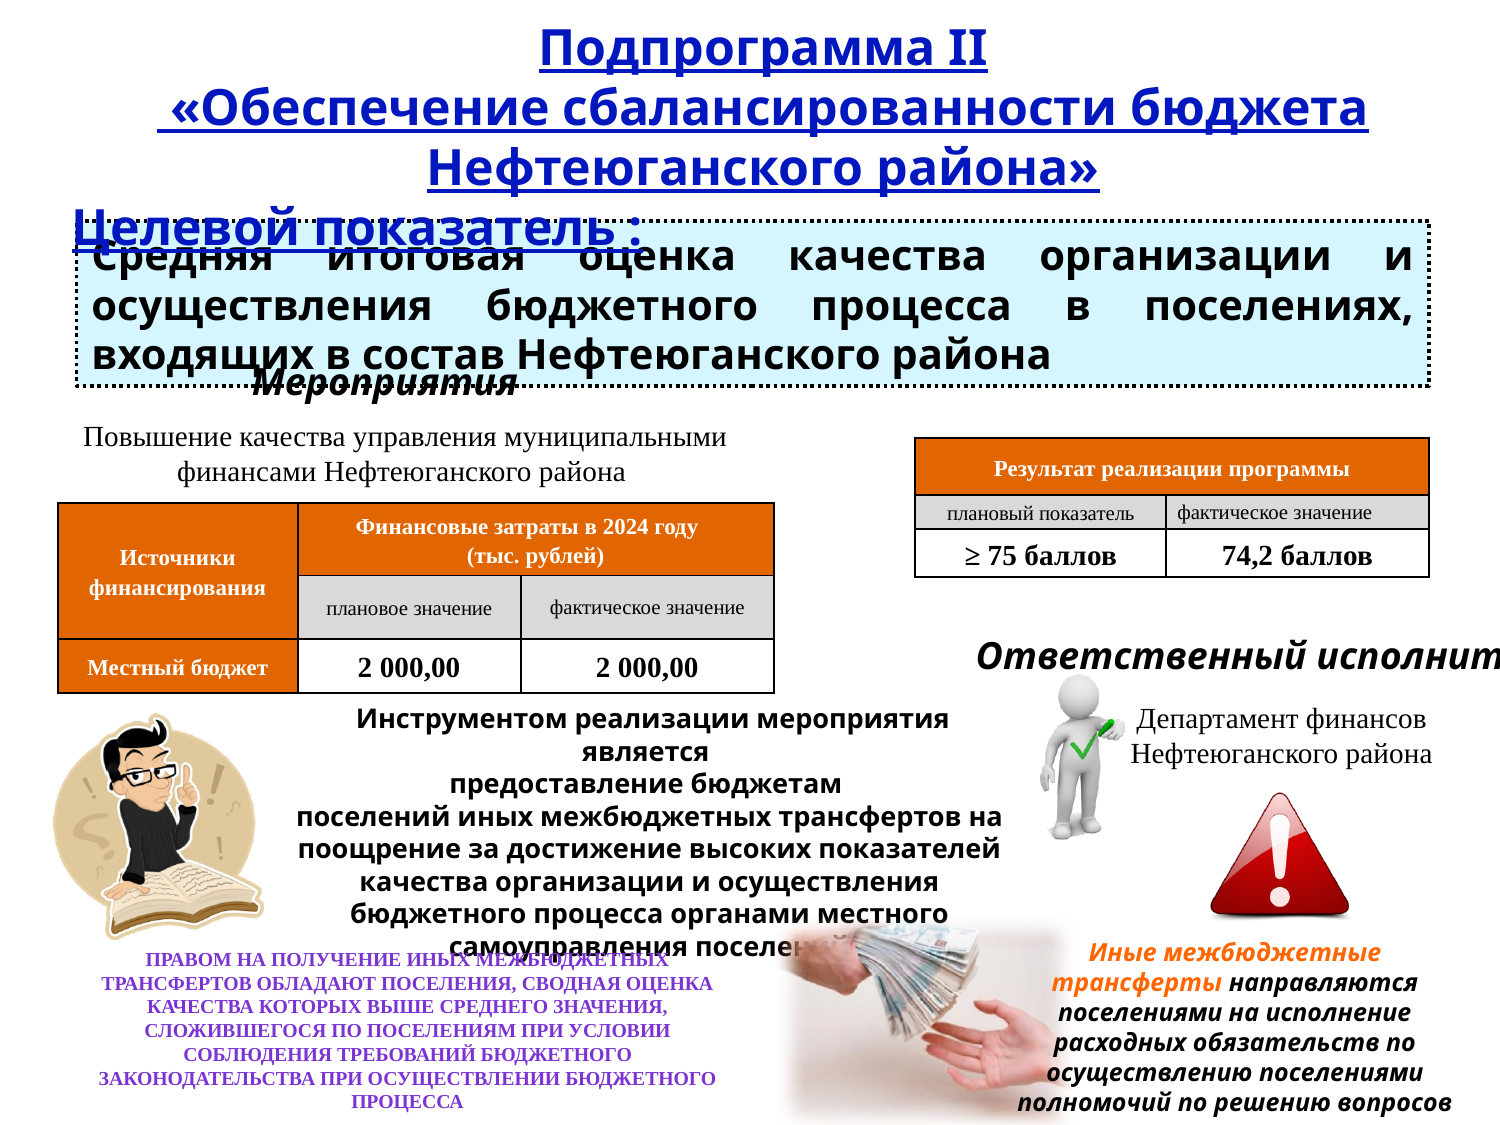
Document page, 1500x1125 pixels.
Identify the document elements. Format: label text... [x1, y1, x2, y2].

text_box Мероприятия [237, 350, 533, 409]
text_box Средняя итоговая оценка качества организации и осуществления бюджетного процесса в поселениях, входящих в состав Нефтеюганского района [76, 263, 1429, 386]
text_box Департамент финансов Нефтеюганского района [1129, 692, 1484, 777]
picture [773, 913, 1078, 1125]
text_box Подпрограмма II «Обеспечение сбалансированности бюджета Нефтеюганского района» Целевой показатель : [30, 8, 1496, 263]
table_cell плановое значение [299, 576, 520, 638]
text_box Ответственный исполнитель [960, 624, 1500, 685]
table_cell 2 000,00 [299, 640, 520, 692]
table_cell плановый показатель [916, 496, 1165, 528]
table_cell фактическое значение [1167, 496, 1428, 528]
picture [53, 713, 264, 940]
table_header Источники финансирования [59, 504, 297, 638]
text_box Инструментом реализации мероприятия является предоставление бюджетам поселений иных межбюджетных трансфертов на поощрение за достижение высоких показателей качества организации и осуществления бюджетного процесса органами местного самоуправления поселений [267, 694, 1031, 969]
table_cell 74,2 баллов [1167, 530, 1428, 576]
table_header Результат реализации программы [916, 439, 1428, 494]
picture [1204, 779, 1355, 929]
table_cell ≥ 75 баллов [916, 530, 1165, 576]
text_box Правом на получение ИНЫХ МЕЖБЮДЖЕТНЫХ ТРАНСФЕРТОВ обладают поселения, сводная оценка качества которых выше среднего значения, сложившегося по поселениям при условии соблюдения требований бюджетного законодательства при осуществлении бюджетного процесса [61, 939, 754, 1121]
text_box Повышение качества управления муниципальными финансами Нефтеюганского района [29, 409, 774, 495]
table_header Финансовые затраты в 2024 году (тыс. рублей) [299, 504, 773, 575]
table_cell фактическое значение [522, 576, 773, 638]
table_cell 2 000,00 [522, 640, 773, 692]
table_cell Местный бюджет [59, 640, 297, 692]
text_box Иные межбюджетные трансферты направляются поселениями на исполнение расходных обязательств по осуществлению поселениями полномочий по решению вопросов местного значения [1083, 928, 1484, 1125]
picture [1040, 674, 1125, 840]
